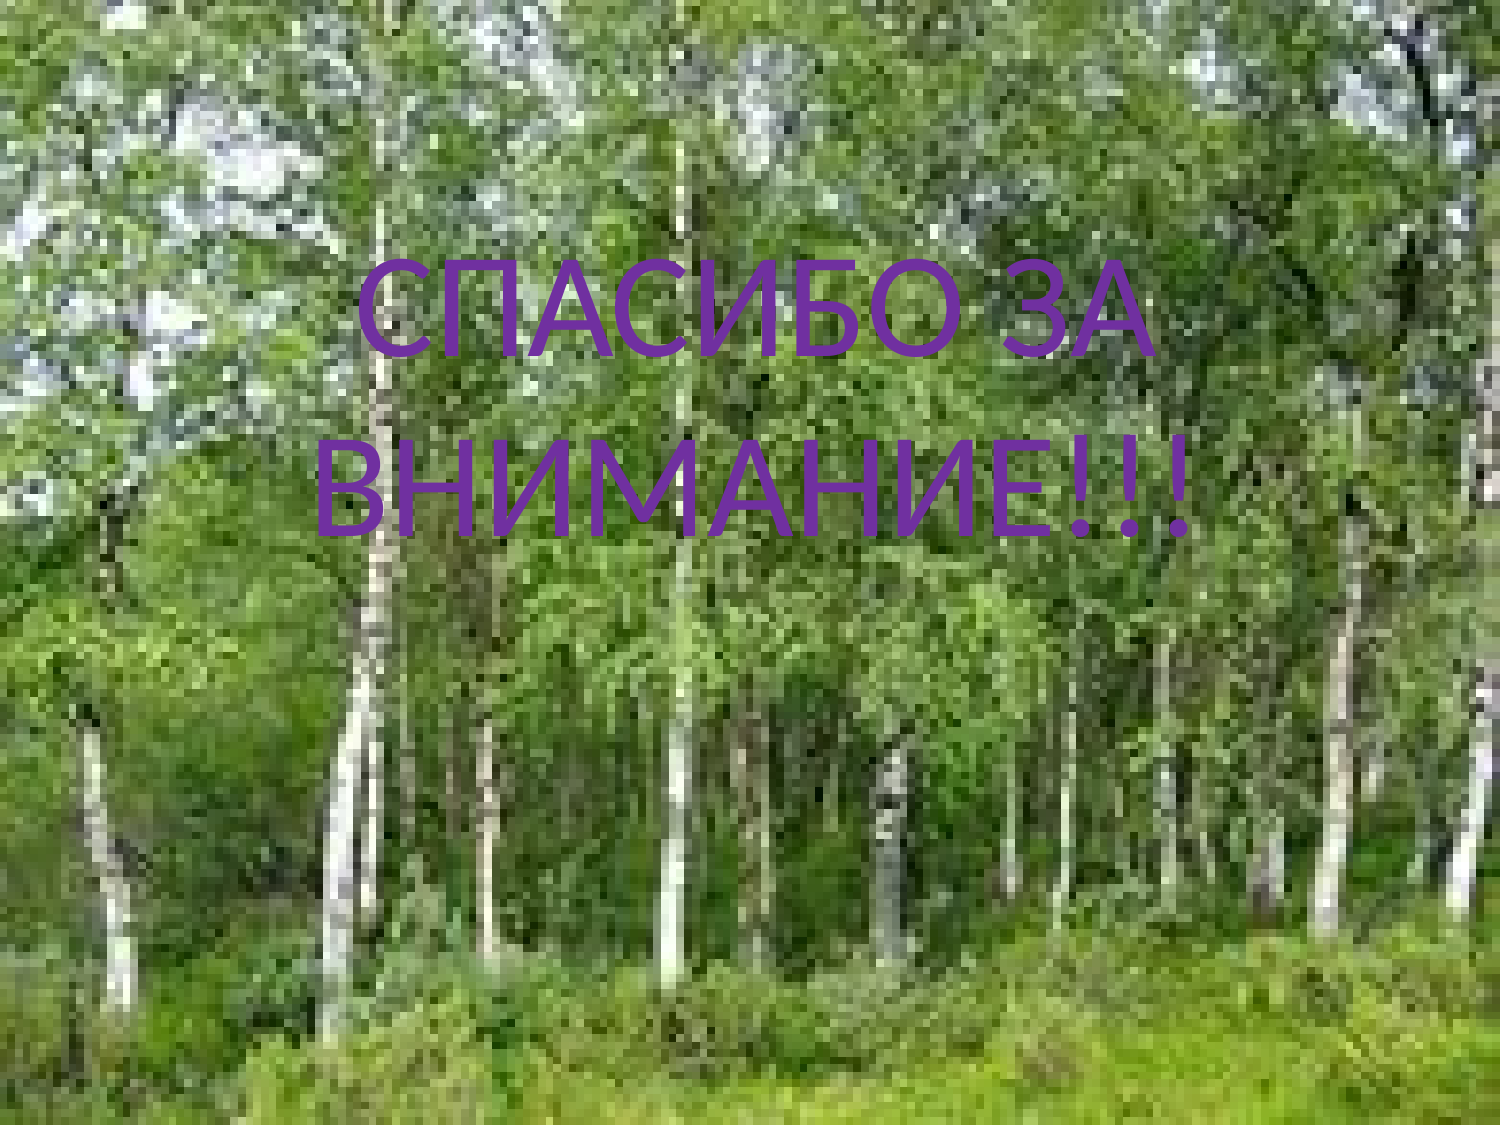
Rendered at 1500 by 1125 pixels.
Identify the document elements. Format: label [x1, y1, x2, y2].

list [0, 0, 1500, 1125]
